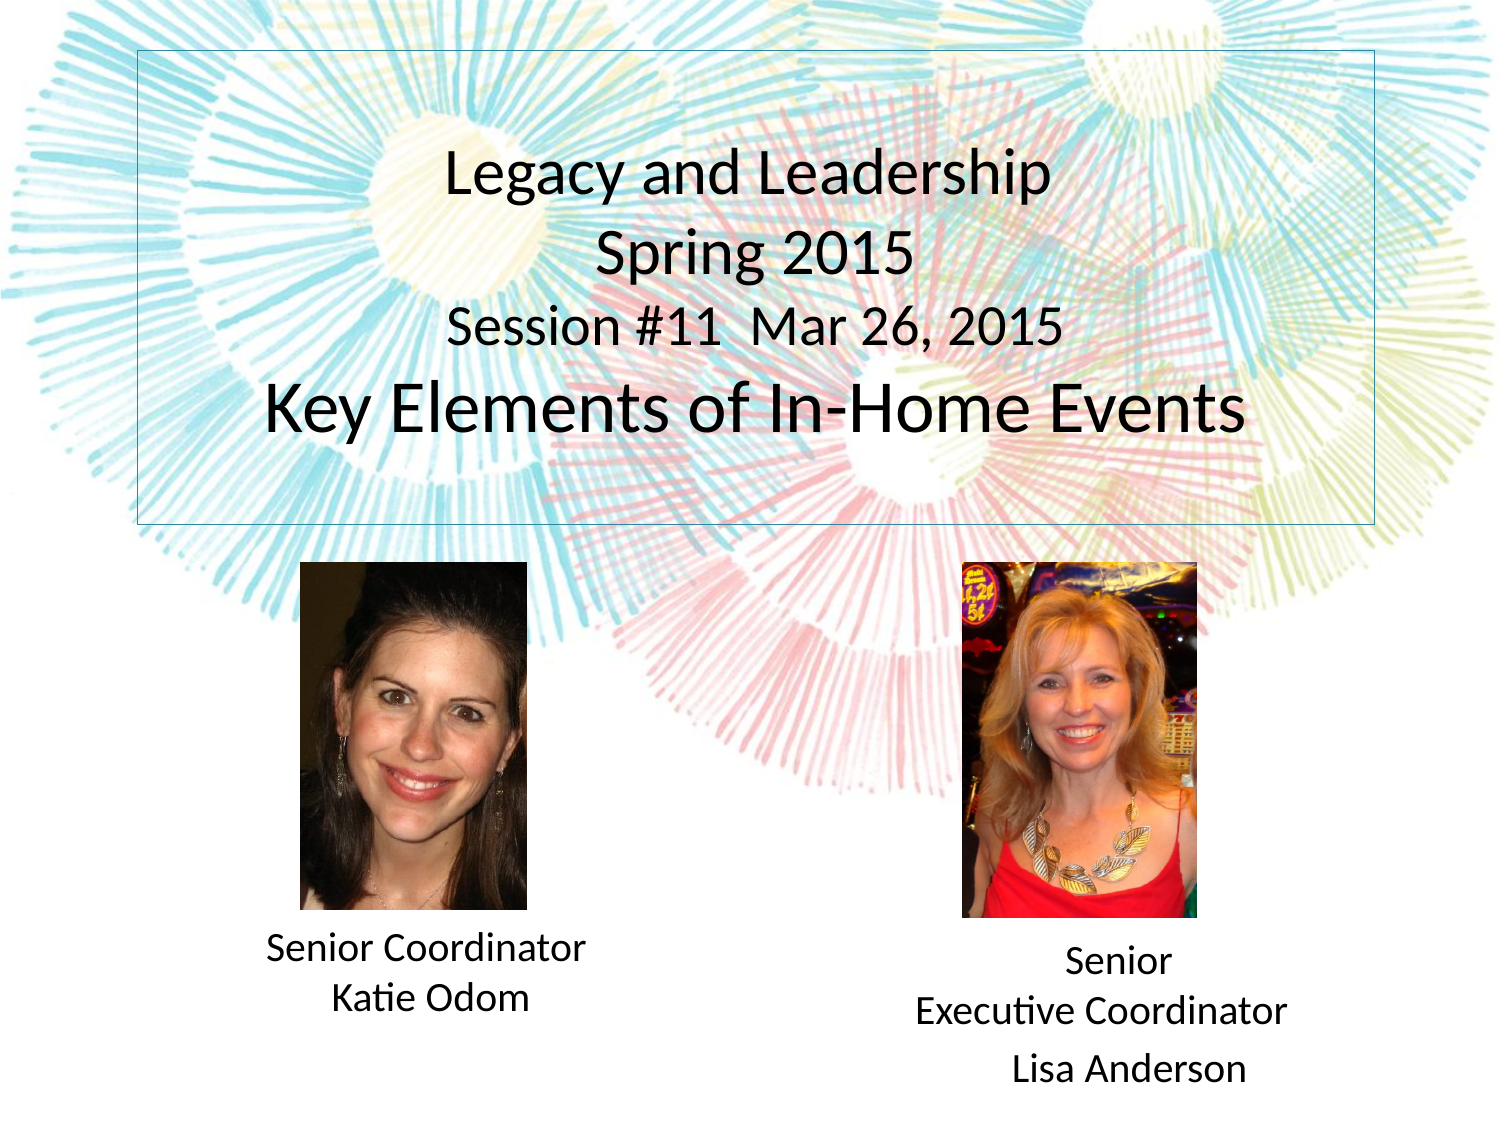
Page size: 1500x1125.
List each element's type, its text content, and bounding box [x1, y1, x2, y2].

picture [0, 0, 1500, 919]
subtitle Senior Executive Coordinator Lisa Anderson [900, 924, 1350, 1075]
text_box Senior Coordinator Katie Odom [249, 912, 613, 1028]
